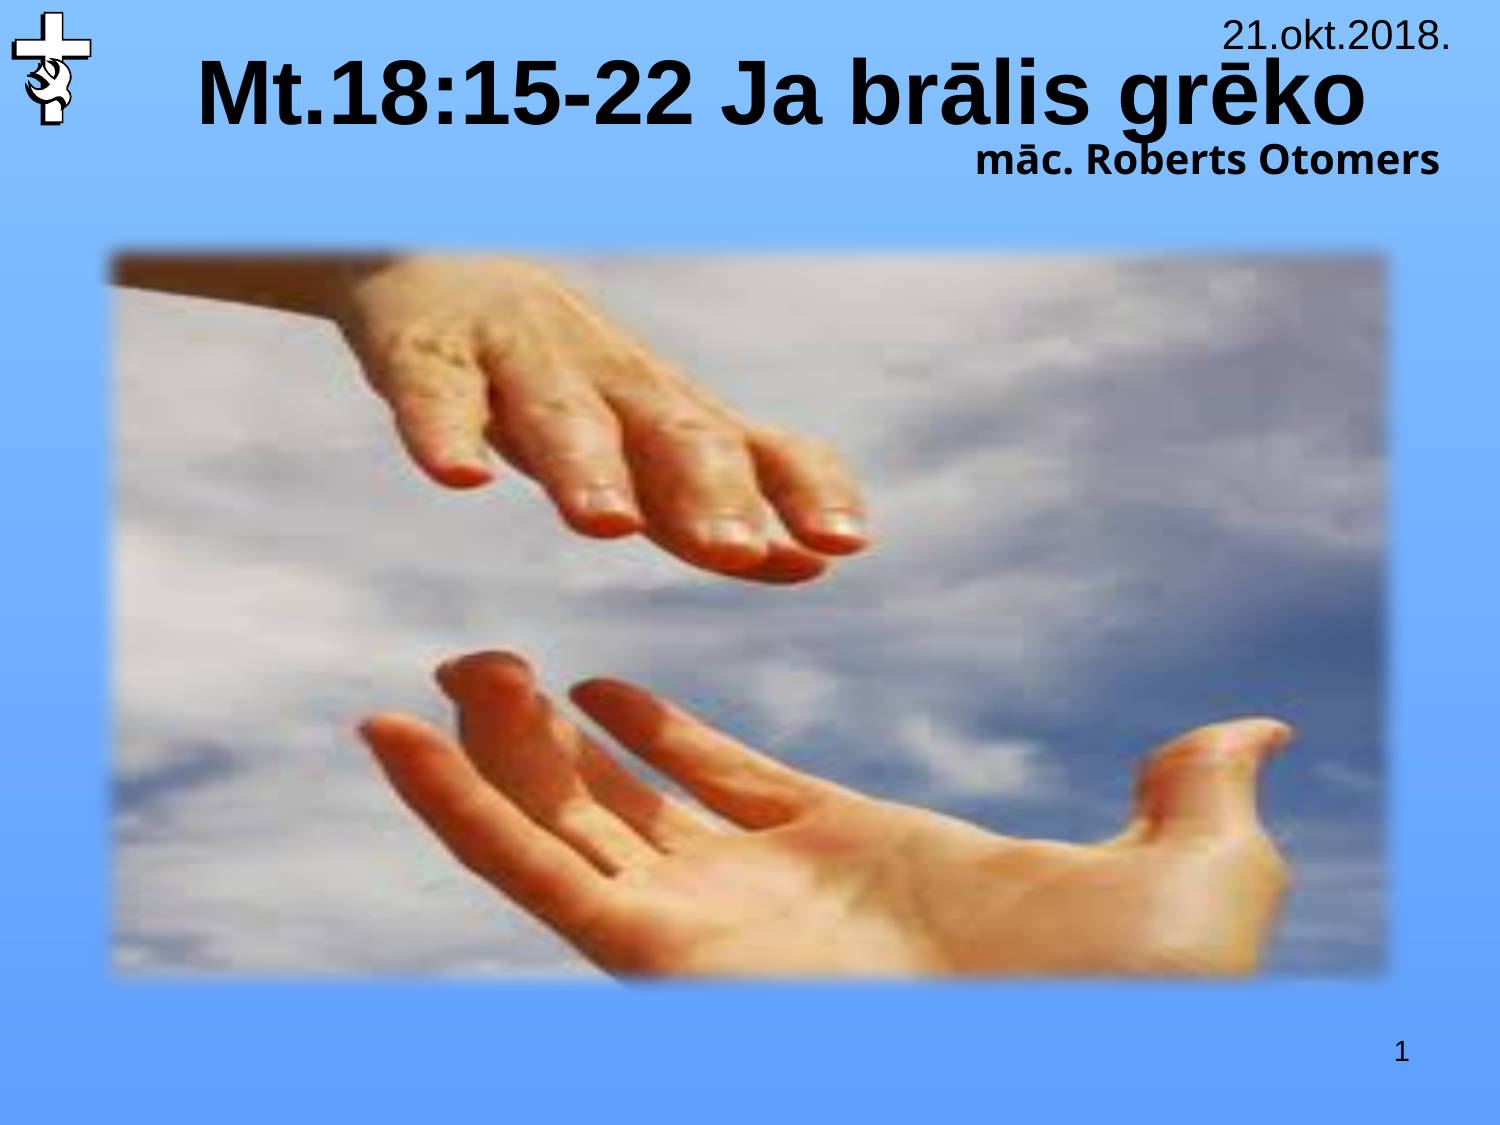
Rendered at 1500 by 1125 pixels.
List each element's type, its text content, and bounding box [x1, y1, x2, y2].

text_box māc. Roberts Otomers [915, 125, 1500, 191]
title Mt.18:15-22 Ja brālis grēko [52, 0, 1500, 177]
picture [93, 234, 1407, 997]
slide_number 1 [1074, 1024, 1426, 1103]
picture [11, 11, 92, 126]
text_box 21.okt.2018. [1207, 0, 1500, 65]
